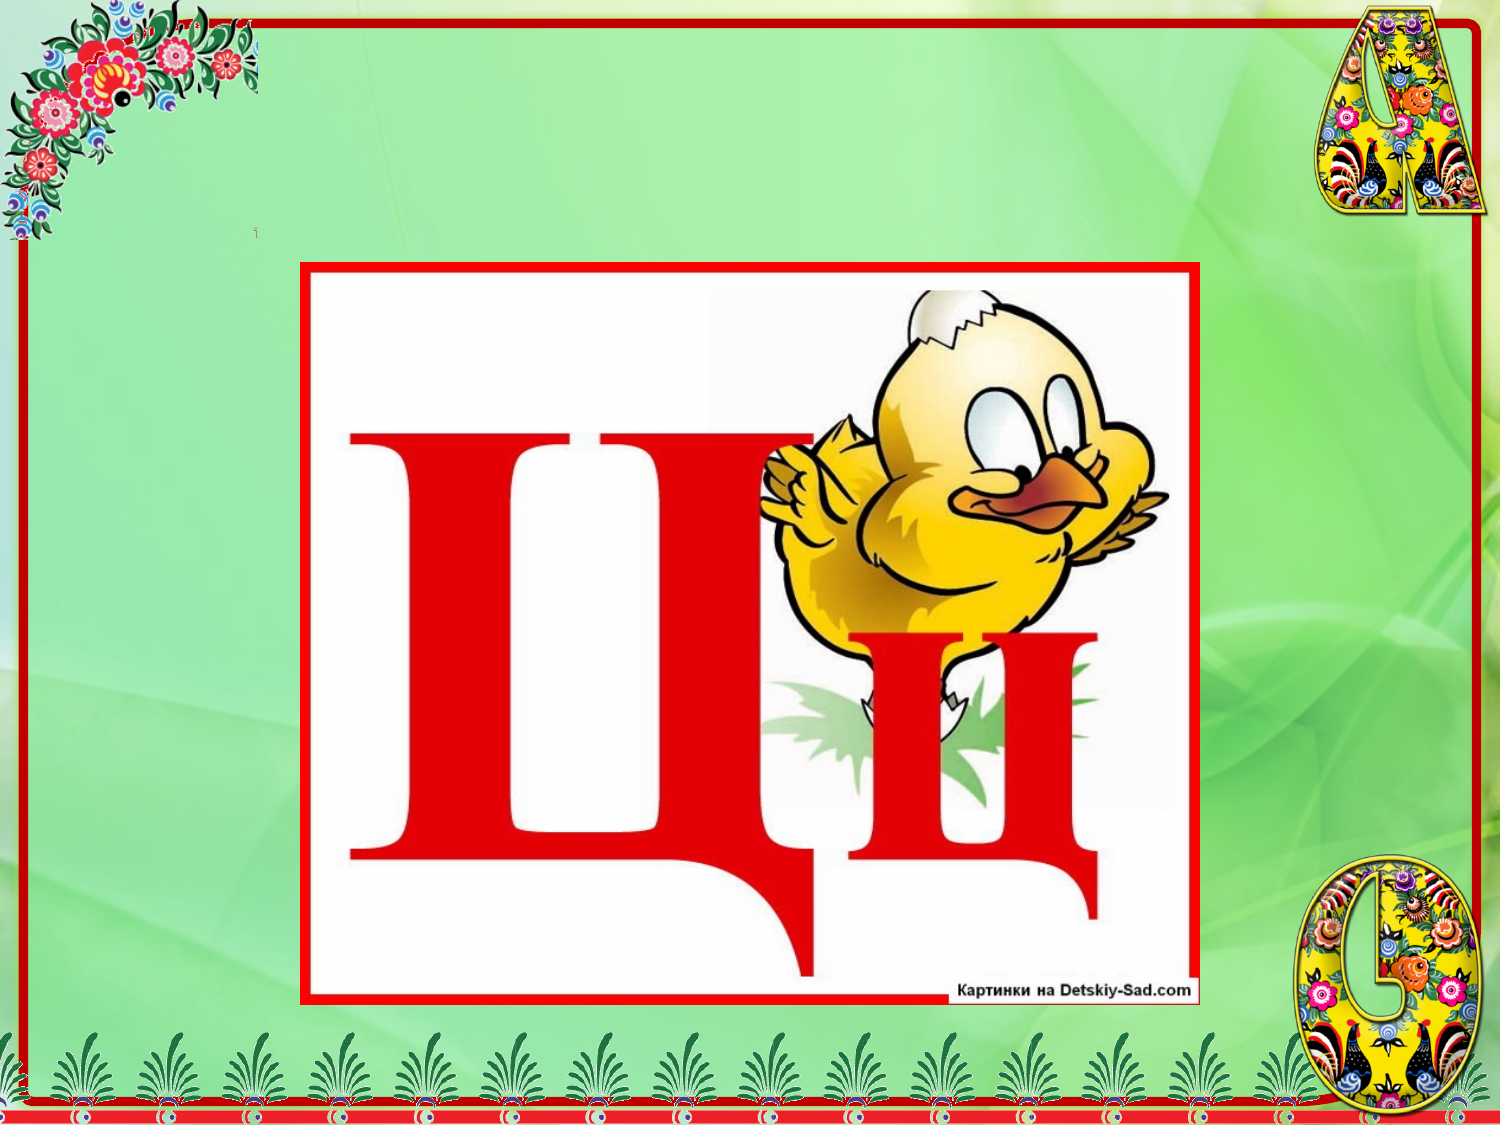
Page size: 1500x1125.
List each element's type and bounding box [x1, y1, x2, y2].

list [300, 262, 1200, 1006]
picture [0, 0, 1500, 1125]
